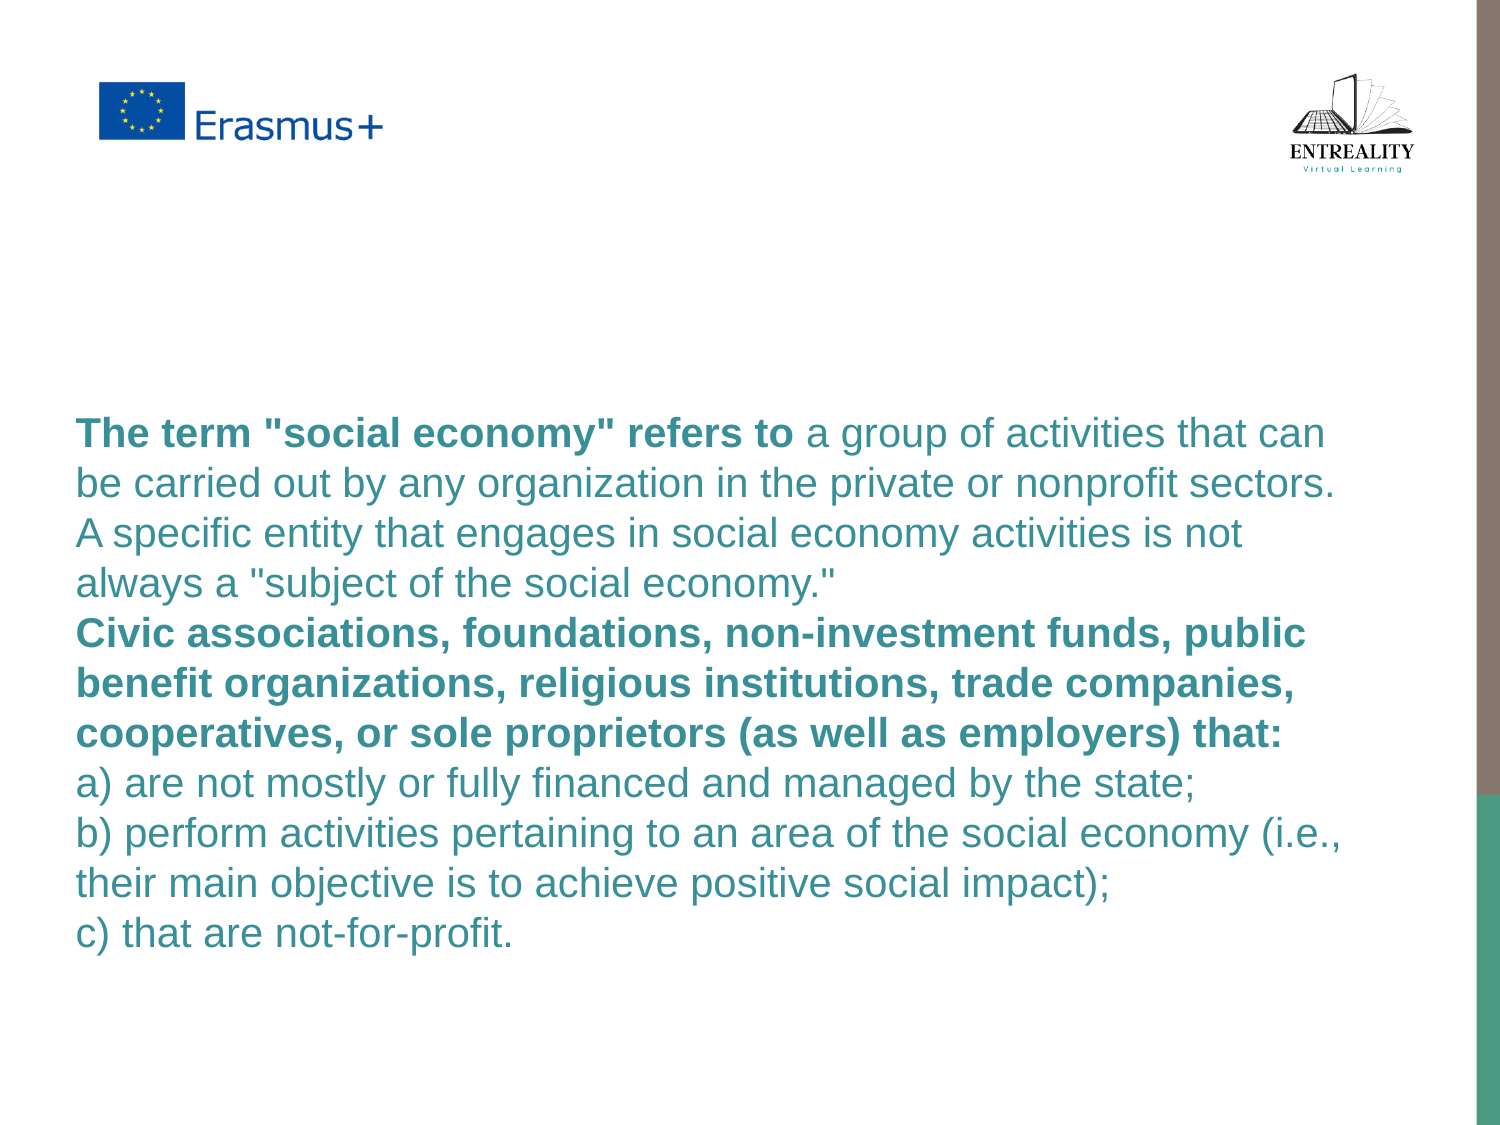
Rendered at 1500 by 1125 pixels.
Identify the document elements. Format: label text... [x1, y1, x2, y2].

subtitle [105, 656, 1301, 751]
picture [1246, 17, 1458, 229]
title The term "social economy" refers to a group of activities that can be carried out by any organization in the private or nonprofit sectors. A specific entity that engages in social economy activities is not always a "subject of the social economy." Civic associations, foundations, non-investment funds, public benefit organizations, religious institutions, trade companies, cooperatives, or sole proprietors (as well as employers) that: a) are not mostly or fully financed and managed by the state; b) perform activities pertaining to an area of the social economy (i.e., their main objective is to achieve positive social impact); c) that are not-for-profit. [60, 382, 1385, 1010]
picture [81, 64, 399, 156]
